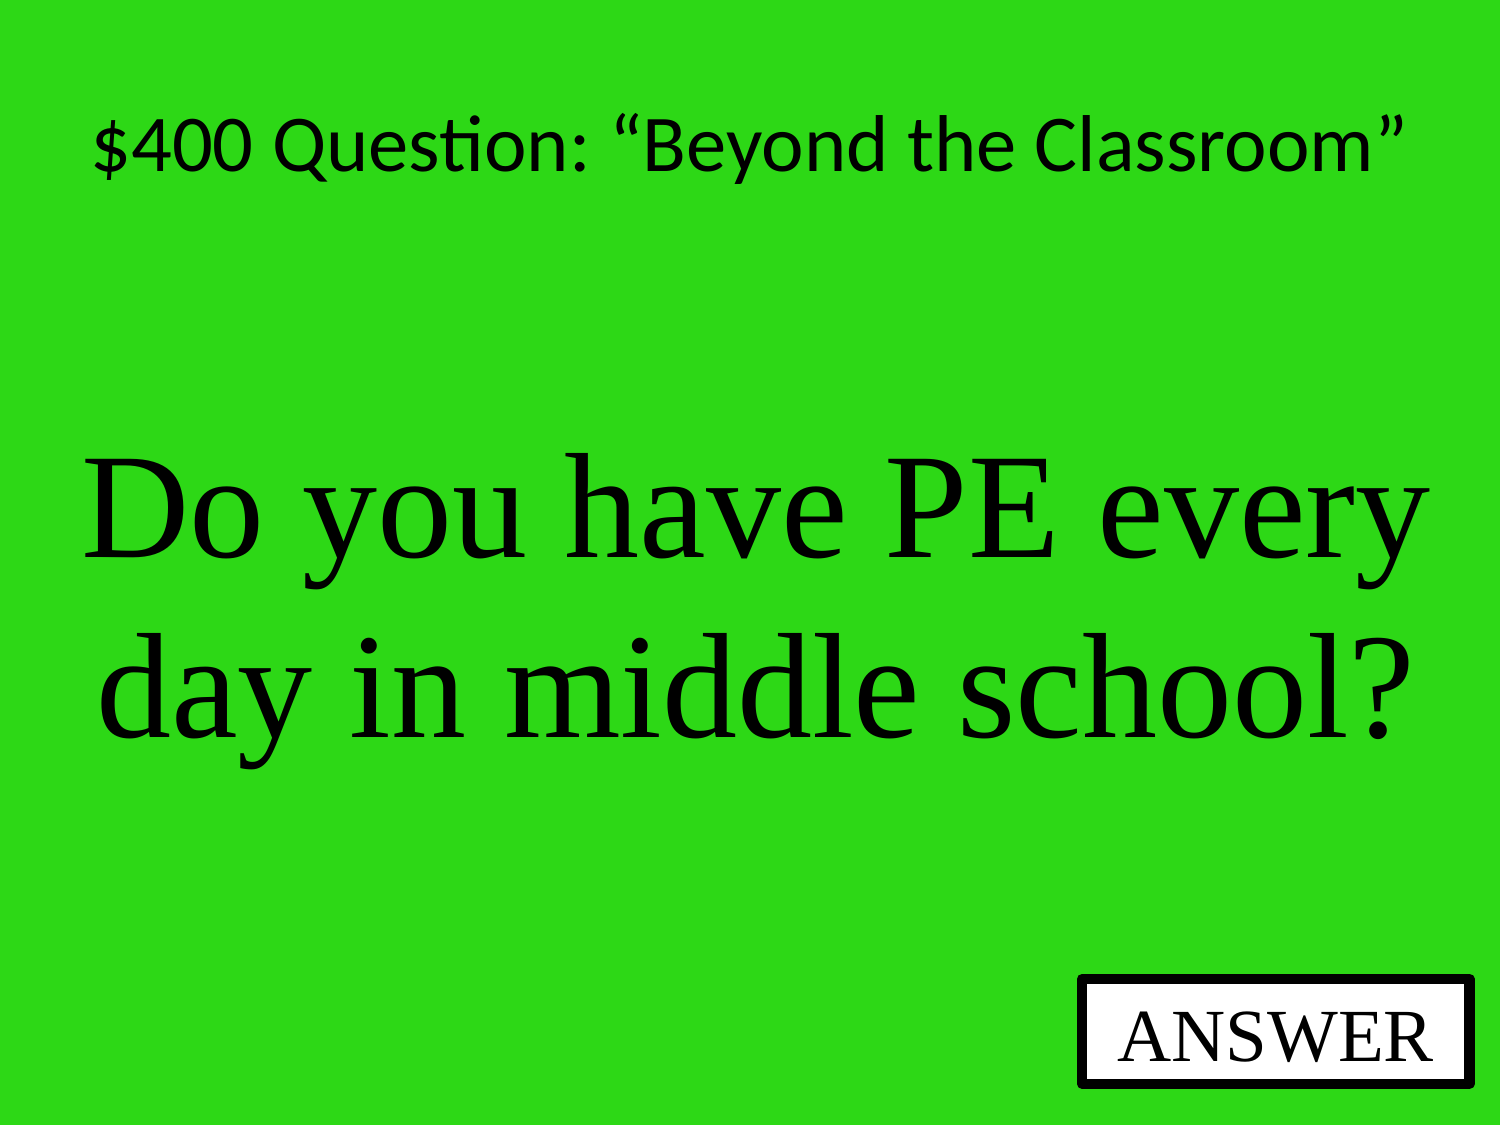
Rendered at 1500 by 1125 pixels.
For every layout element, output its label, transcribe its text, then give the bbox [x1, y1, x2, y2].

text_box ANSWER [1082, 979, 1470, 1084]
title $400 Question: “Beyond the Classroom” [37, 45, 1463, 233]
text_box Do you have PE every day in middle school? [49, 399, 1463, 835]
